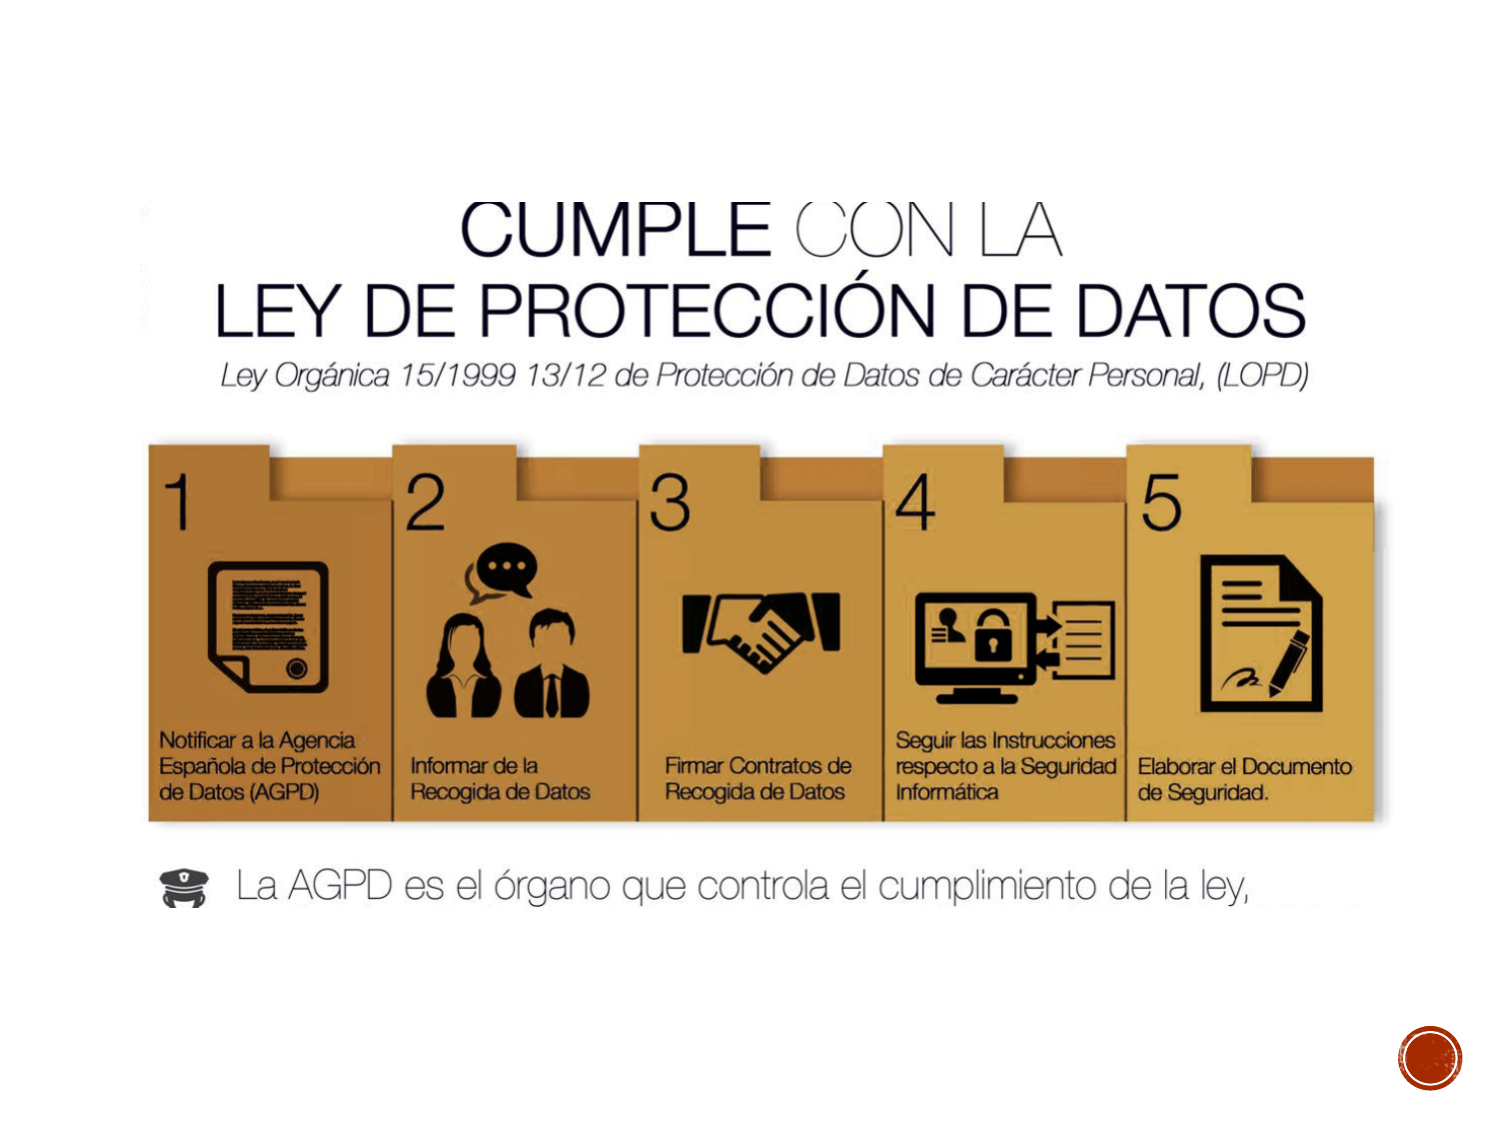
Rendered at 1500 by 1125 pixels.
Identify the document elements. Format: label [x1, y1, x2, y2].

picture [61, 203, 1471, 907]
